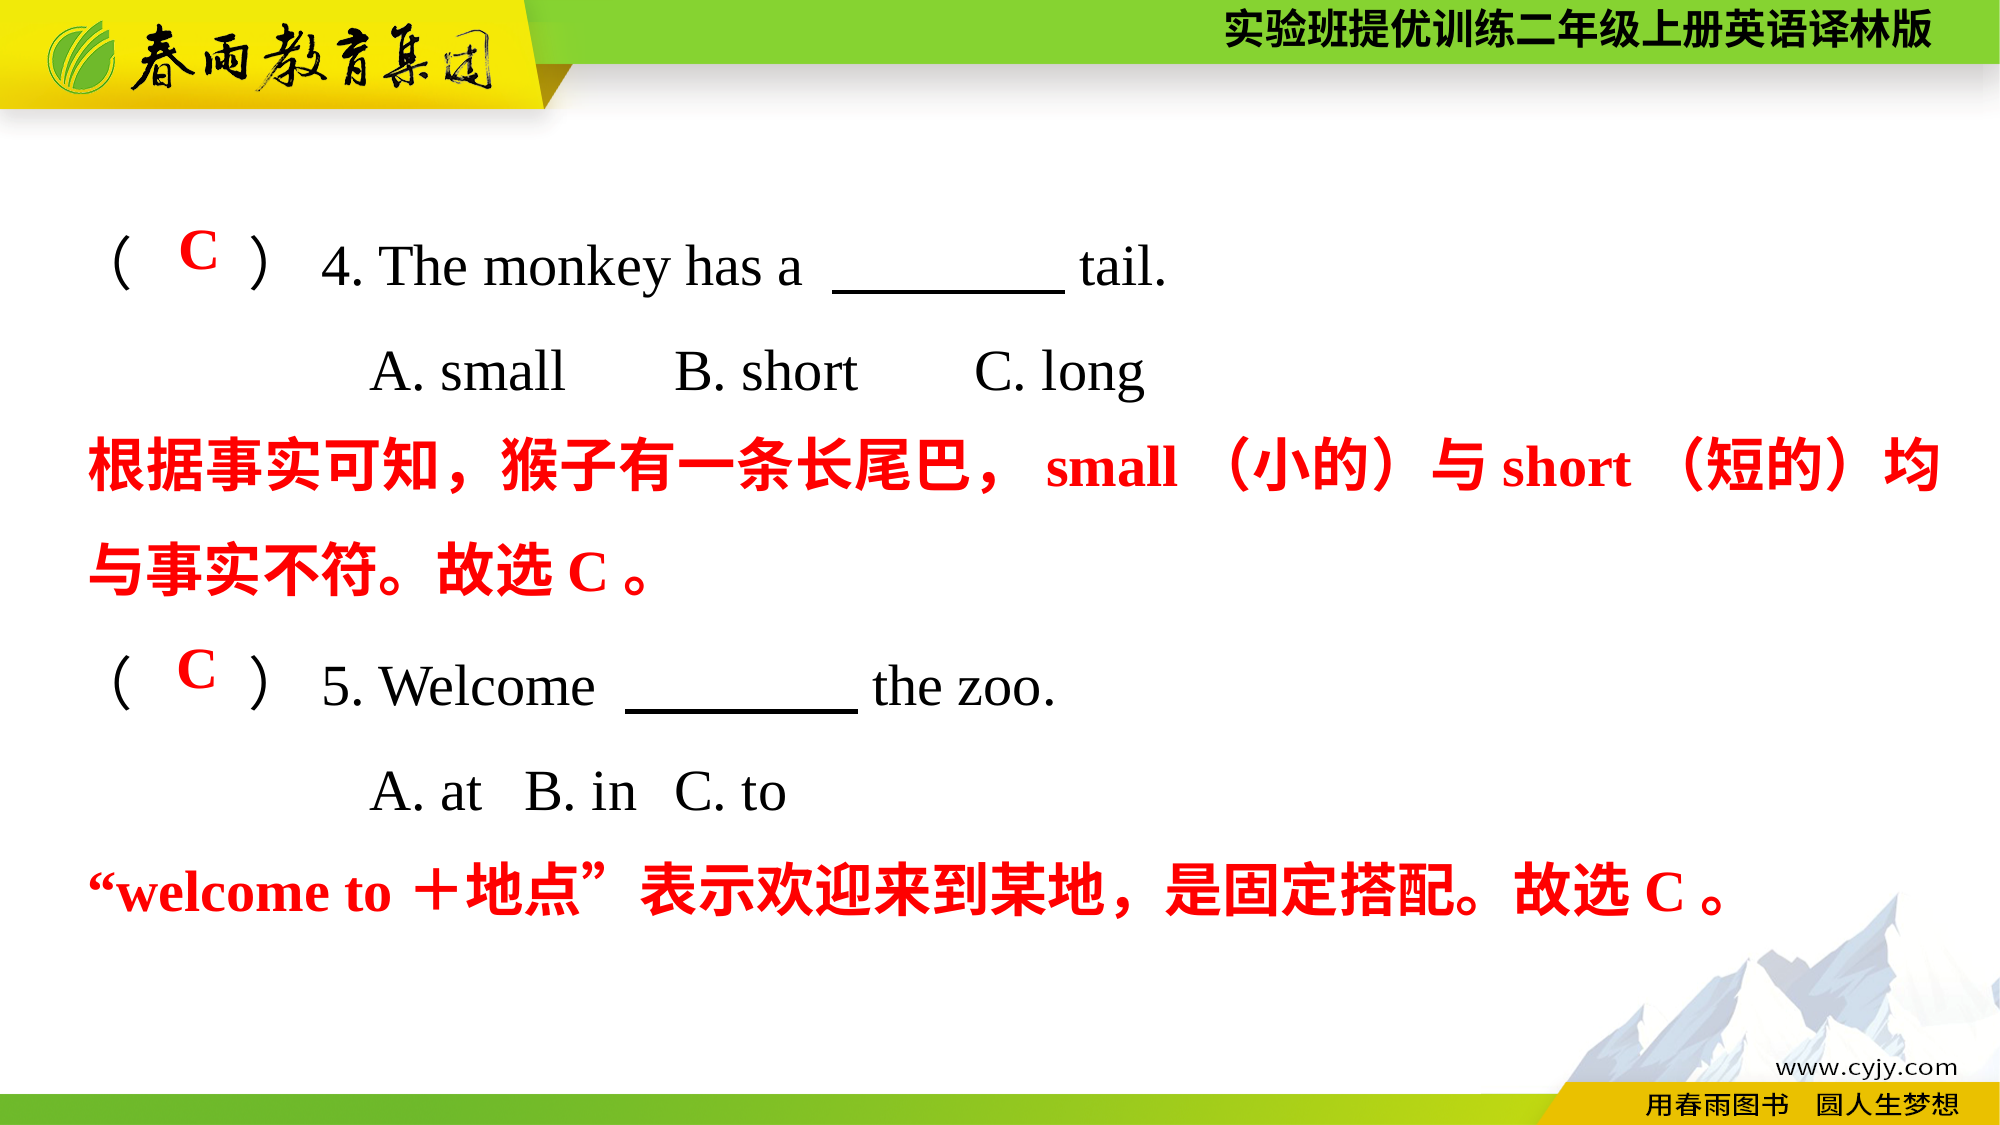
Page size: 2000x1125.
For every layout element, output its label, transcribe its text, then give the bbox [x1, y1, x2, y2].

list （ ）4. The monkey has a tail. A. small B. short C. long （ ）5. Welcome the zoo. A. at B. in C. to [59, 184, 1944, 836]
picture [0, 0, 2000, 1125]
text_box 根据事实可知，猴子有一条长尾巴，small（小的）与short（短的）均与事实不符。故选C。 [72, 385, 1957, 611]
text_box C [161, 623, 234, 708]
text_box “welcome to＋地点”表示欢迎来到某地，是固定搭配。故选C。 [72, 810, 1957, 931]
text_box C [163, 203, 235, 289]
